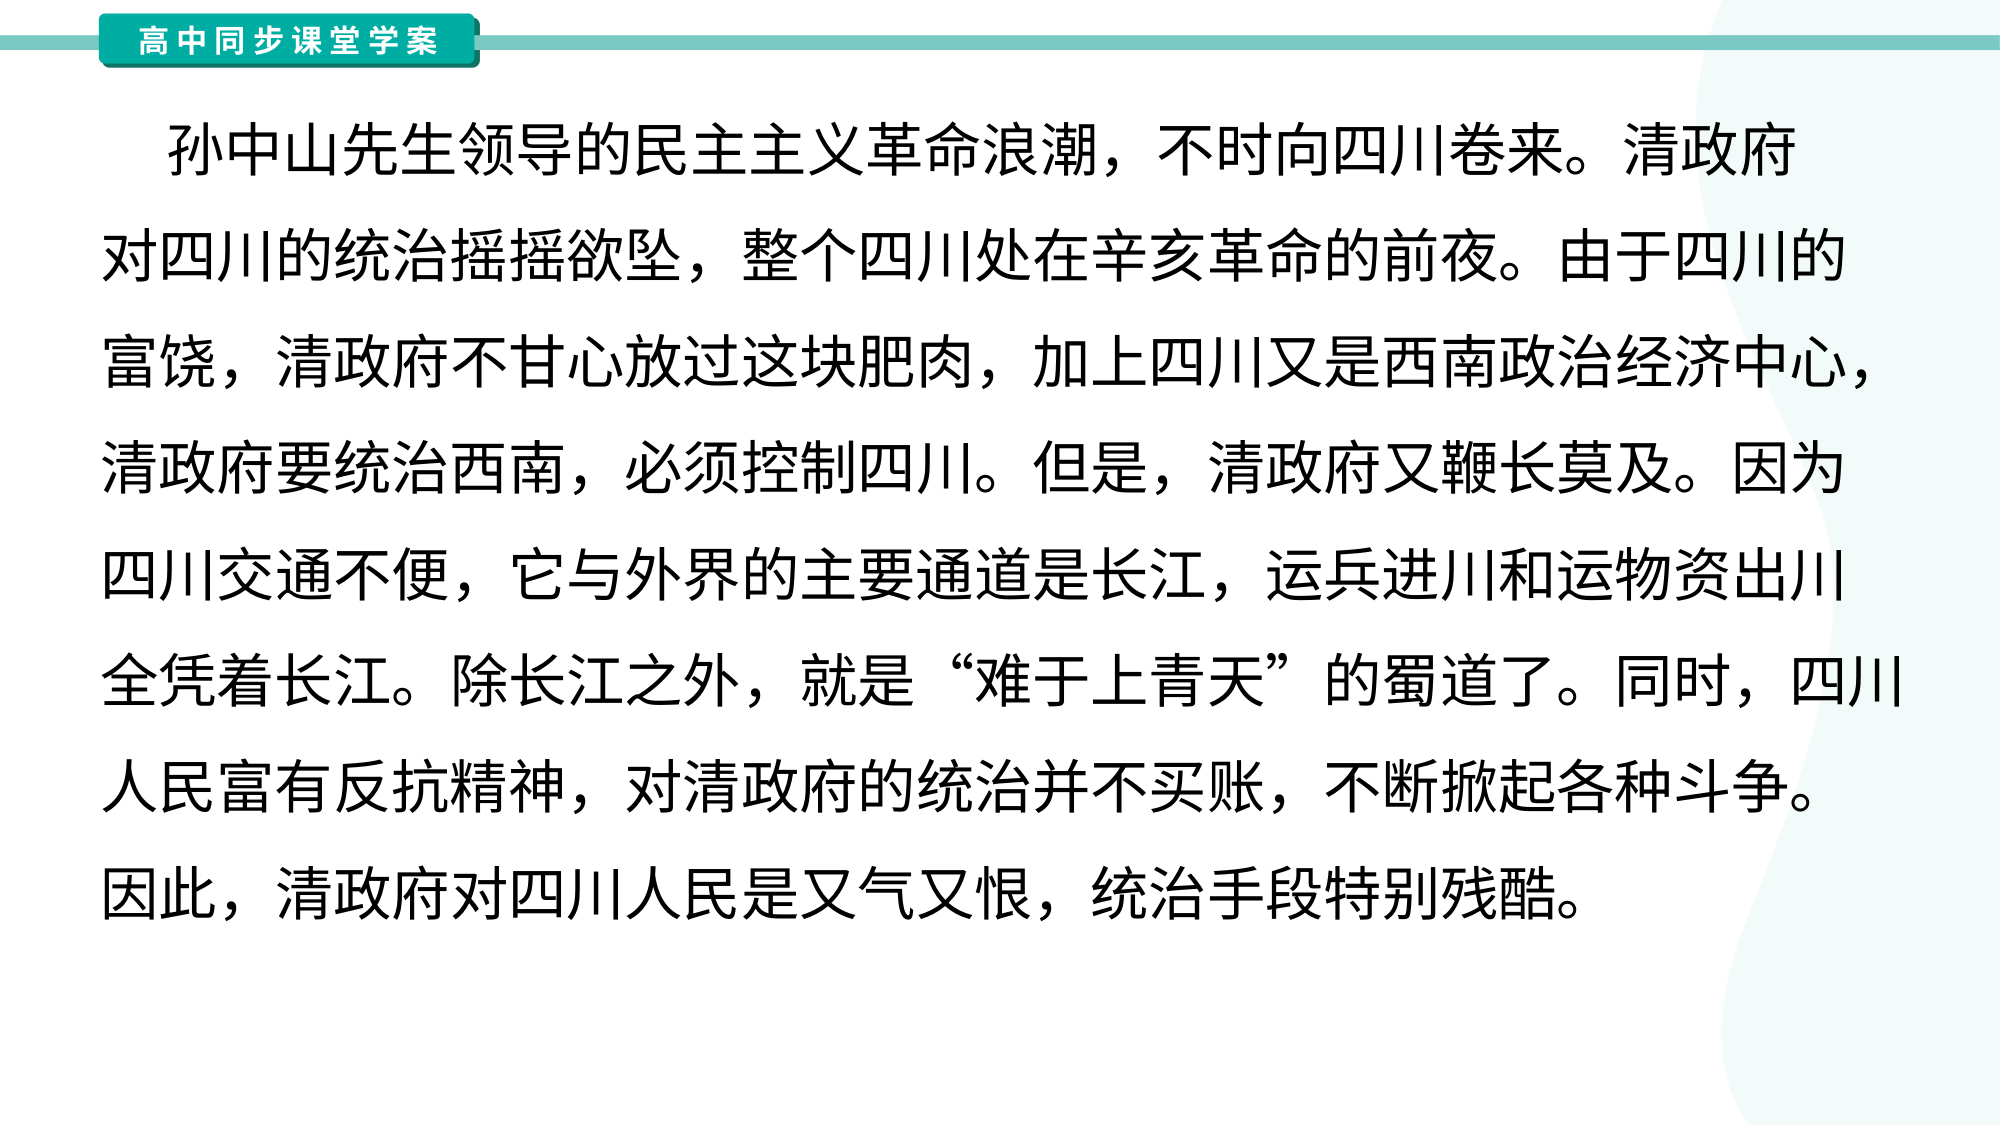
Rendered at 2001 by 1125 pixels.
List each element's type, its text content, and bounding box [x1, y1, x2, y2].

picture [0, 0, 2000, 1125]
text_box 孙中山先生领导的民主主义革命浪潮，不时向四川卷来。清政府 对四川的统治摇摇欲坠，整个四川处在辛亥革命的前夜。由于四川的 富饶，清政府不甘心放过这块肥肉，加上四川又是西南政治经济中心， 清政府要统治西南，必须控制四川。但是，清政府又鞭长莫及。因为 四川交通不便，它与外界的主要通道是长江，运兵进川和运物资出川 全凭着长江。除长江之外，就是“难于上青天”的蜀道了。同时，四川 人民富有反抗精神，对清政府的统治并不买账，不断掀起各种斗争。 因此，清政府对四川人民是又气又恨，统治手段特别残酷。 [100, 76, 1899, 927]
